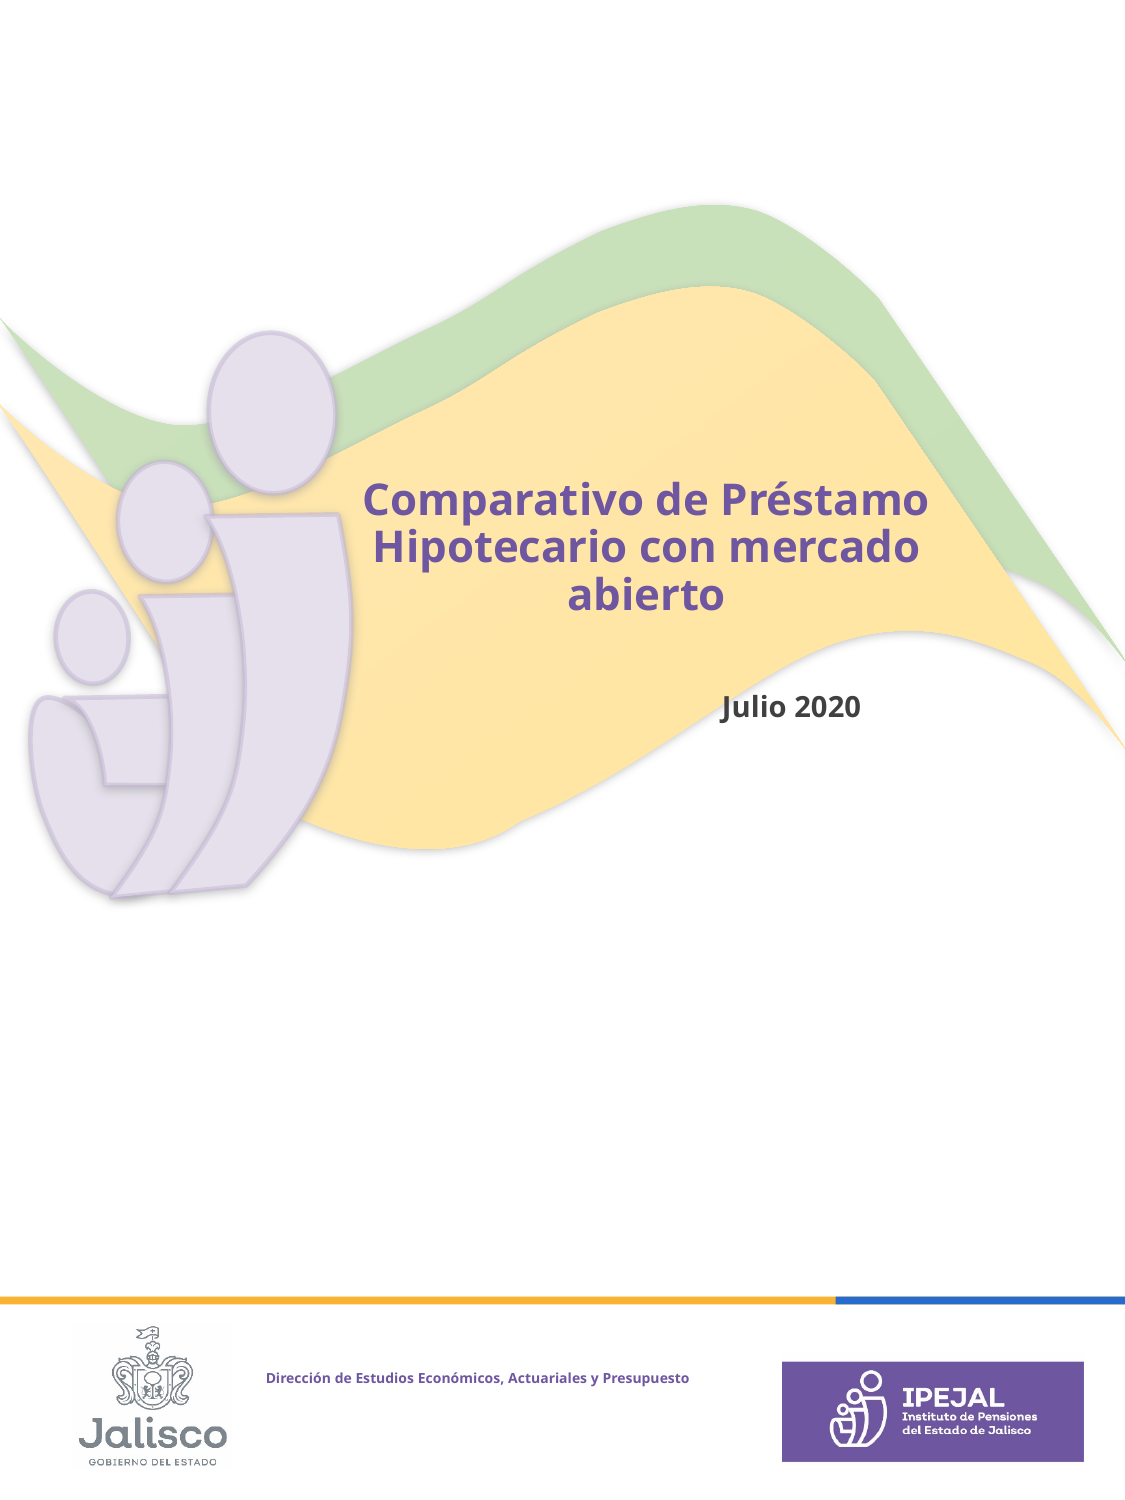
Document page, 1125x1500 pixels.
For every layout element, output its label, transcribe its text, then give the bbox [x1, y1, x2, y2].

list Julio 2020 [707, 685, 1076, 768]
picture [73, 1323, 233, 1468]
list Comparativo de Préstamo Hipotecario con mercado abierto [300, 470, 993, 687]
picture [782, 1352, 1084, 1470]
